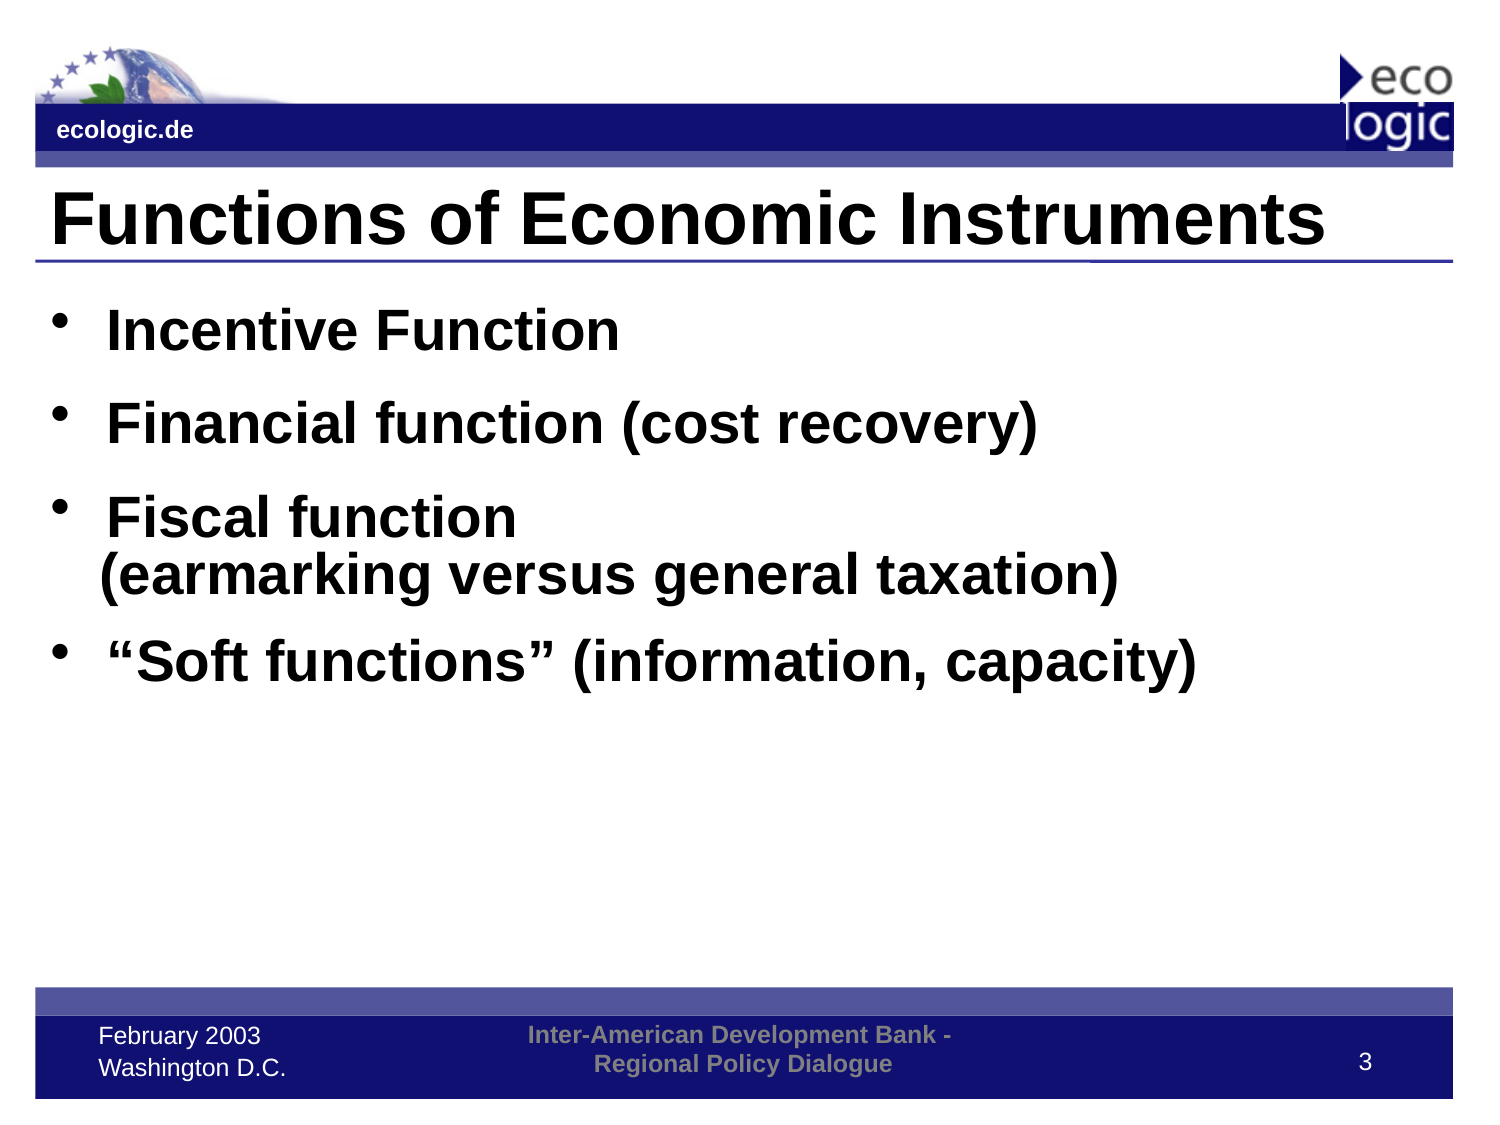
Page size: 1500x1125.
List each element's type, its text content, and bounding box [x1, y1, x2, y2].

slide_number 3 [1208, 1037, 1388, 1087]
picture [1340, 52, 1454, 151]
list Incentive Function Financial function (cost recovery) Fiscal function (earmarking versus general taxation) “Soft functions” (information, capacity) [35, 284, 1454, 951]
picture [35, 30, 296, 103]
title Functions of Economic Instruments [34, 173, 1454, 256]
